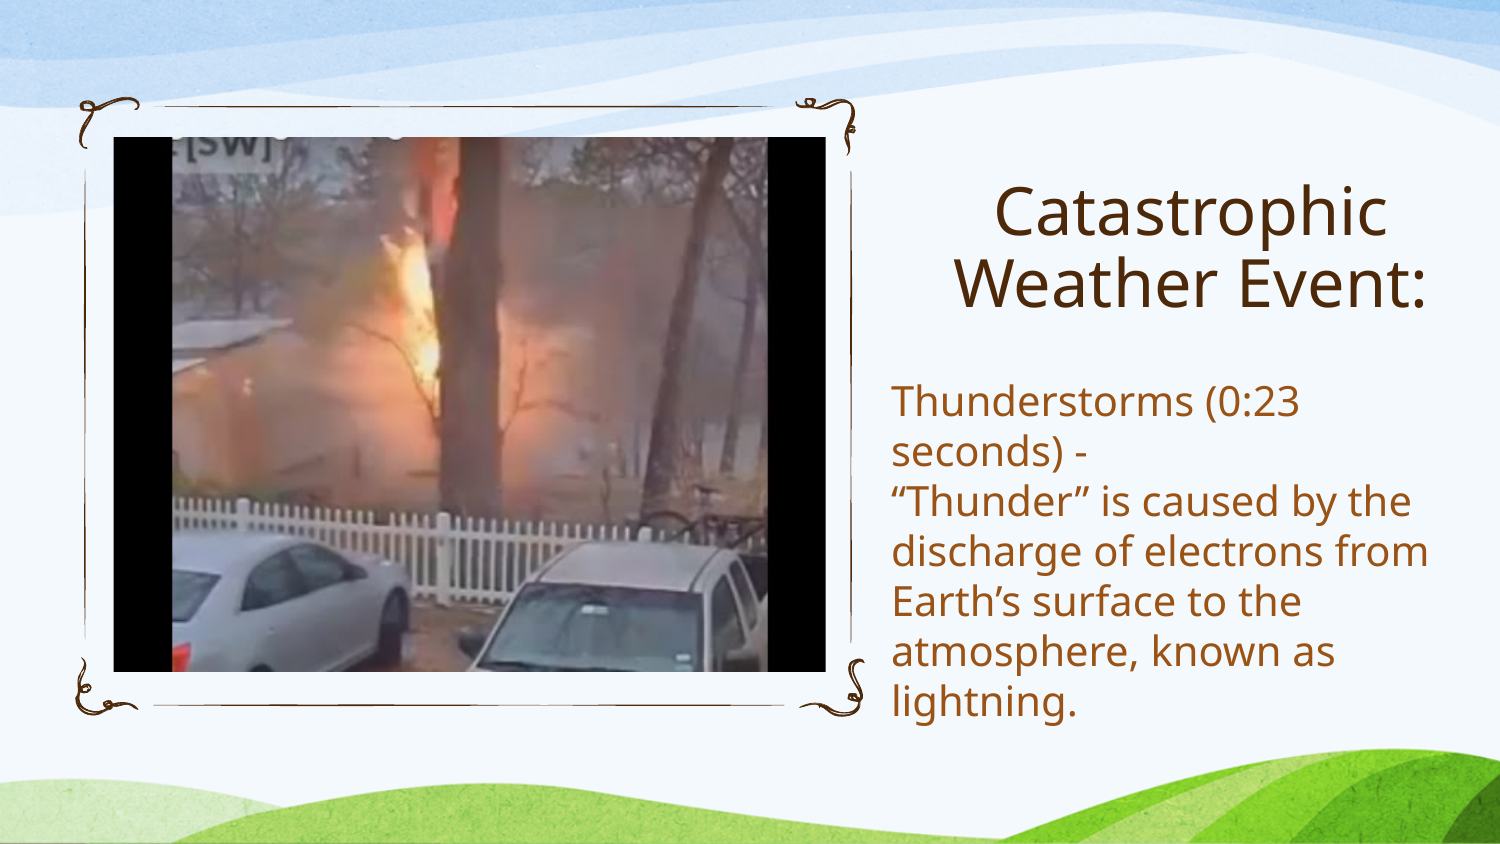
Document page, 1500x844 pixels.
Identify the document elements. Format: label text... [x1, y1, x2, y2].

text_box [113, 137, 826, 672]
title Catastrophic Weather Event: [918, 146, 1464, 338]
picture [0, 0, 1500, 844]
list Thunderstorms (0:23 seconds) - “Thunder” is caused by the discharge of electrons from Earth’s surface to the atmosphere, known as lightning. [876, 359, 1488, 714]
